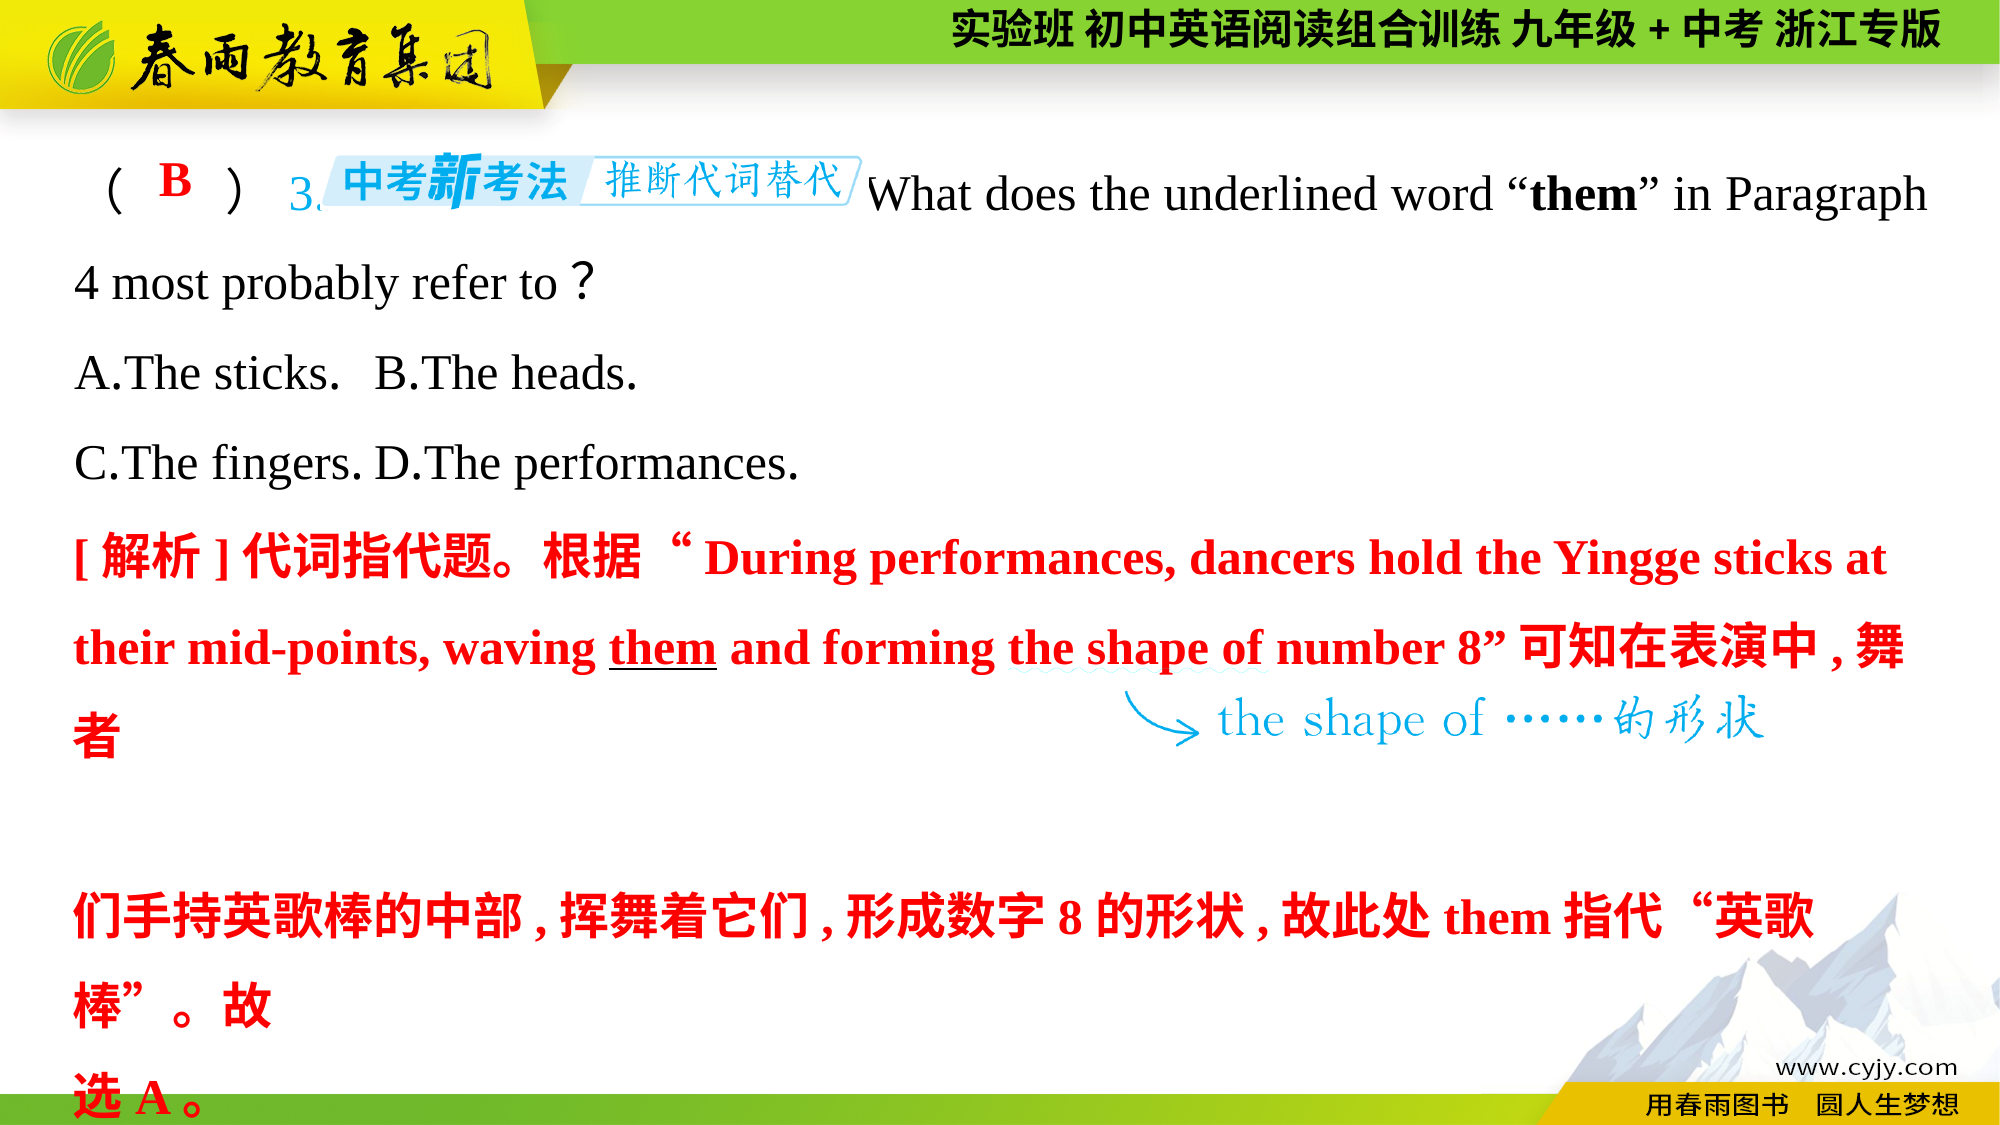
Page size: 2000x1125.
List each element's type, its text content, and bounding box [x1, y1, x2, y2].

text_box [解析]代词指代题。根据“During performances, dancers hold the Yingge sticks at their mid-points, waving them and forming the shape of number 8”可知在表演中,舞者 们手持英歌棒的中部,挥舞着它们,形成数字8的形状,故此处them指代“英歌棒”。故 选A。 [57, 486, 1943, 1125]
picture [449, 174, 457, 181]
picture [446, 183, 455, 193]
list （ ）3. What does the underlined word “them” in Paragraph 4 most probably refer to？ A.The sticks. B.The heads. C.The fingers. D.The performances. [59, 122, 1944, 502]
text_box B [144, 139, 208, 215]
picture [0, 0, 2000, 1125]
picture [1117, 683, 1774, 758]
picture [320, 147, 869, 210]
